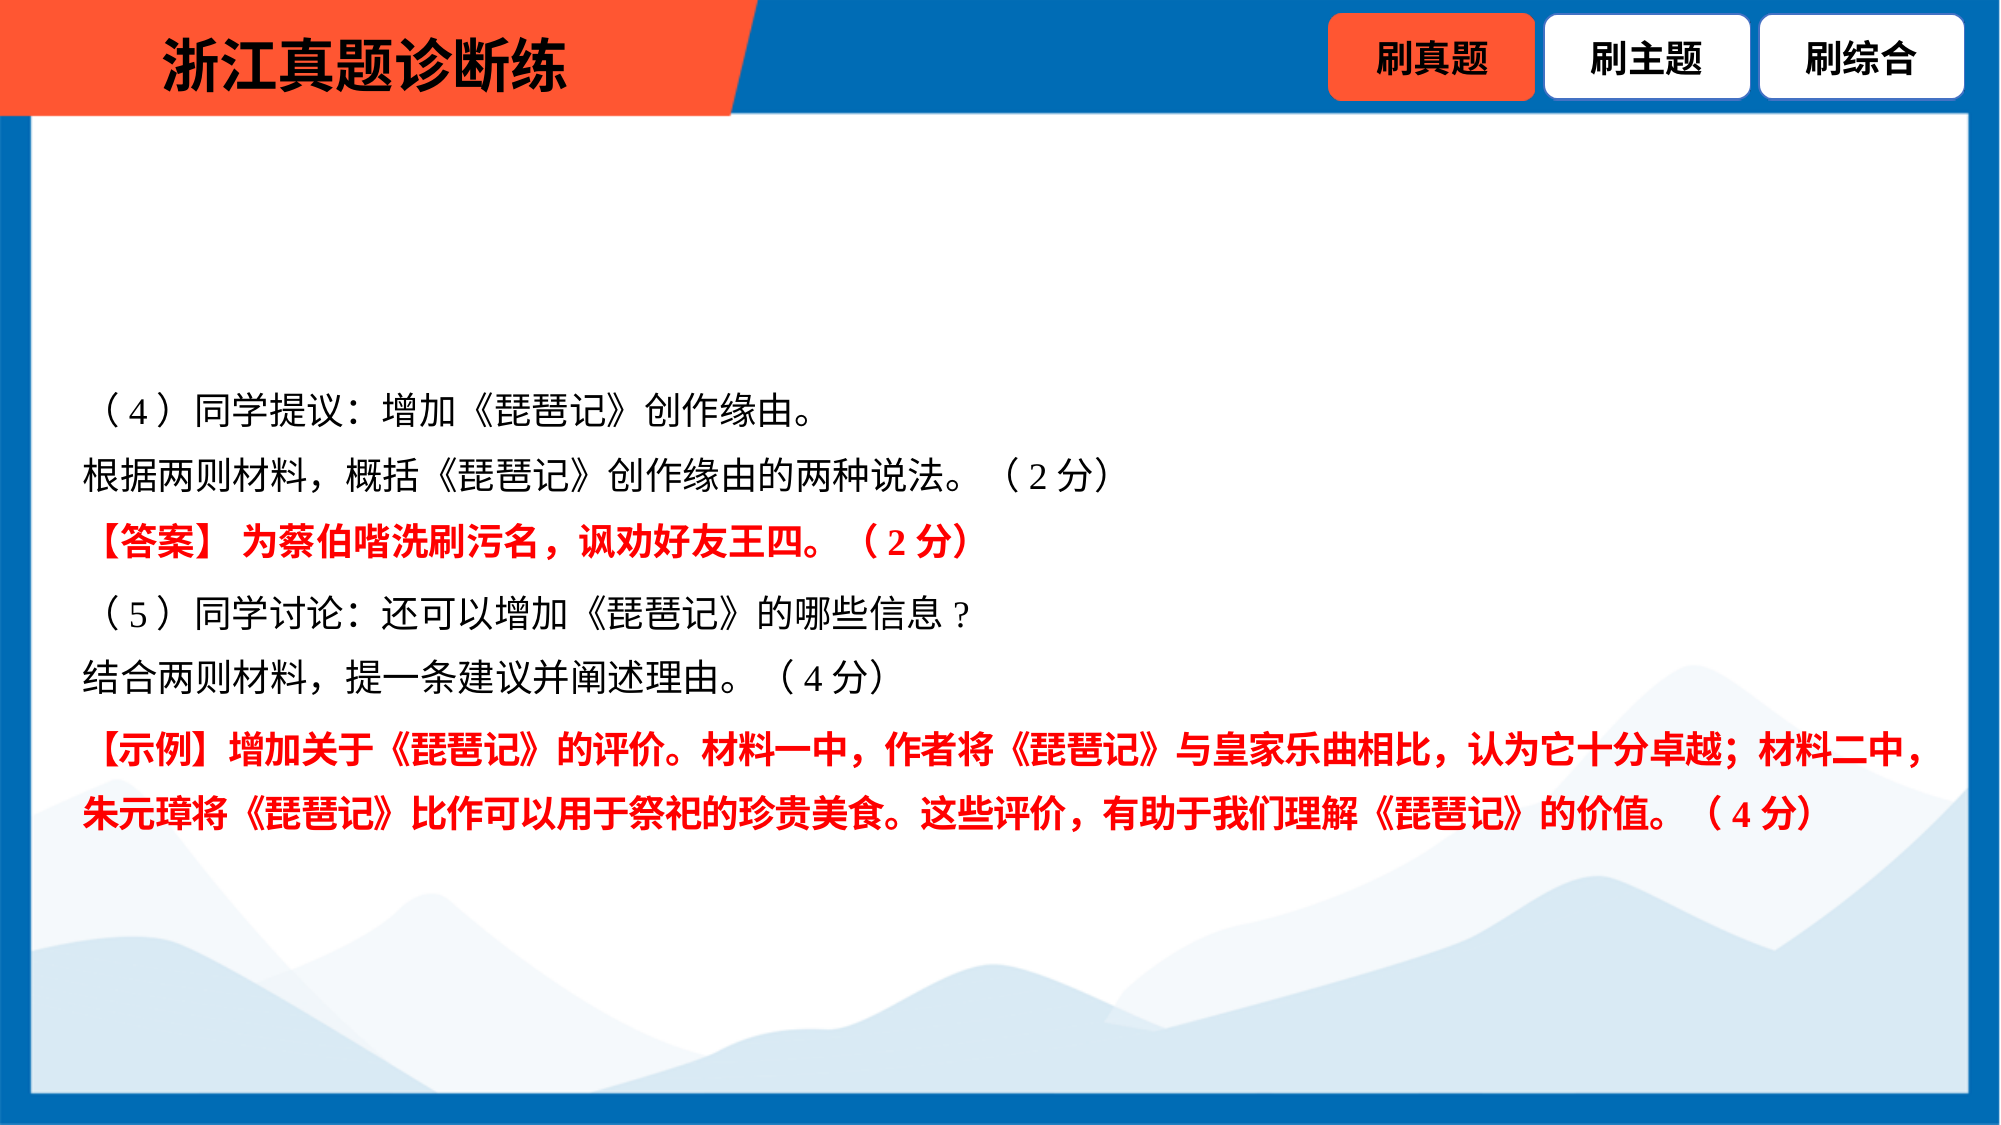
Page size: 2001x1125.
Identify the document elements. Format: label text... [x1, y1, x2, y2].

text_box （5）同学讨论：还可以增加《琵琶记》的哪些信息? 结合两则材料，提一条建议并阐述理由。（4分） [82, 565, 1917, 693]
text_box 【答案】 为蔡伯喈洗刷污名，讽劝好友王四。（2分） [82, 498, 1917, 557]
picture [0, 0, 2000, 1125]
text_box （4）同学提议：增加《琵琶记》创作缘由。 根据两则材料，概括《琵琶记》创作缘由的两种说法。（2分） [82, 363, 1917, 491]
text_box 【示例】增加关于《琵琶记》的评价。材料一中，作者将《琵琶记》与皇家乐曲相比，认为它十分卓越；材料二中， 朱元璋将《琵琶记》比作可以用于祭祀的珍贵美食。这些评价，有助于我们理解《琵琶记》的价值。（4分） [82, 702, 1917, 829]
